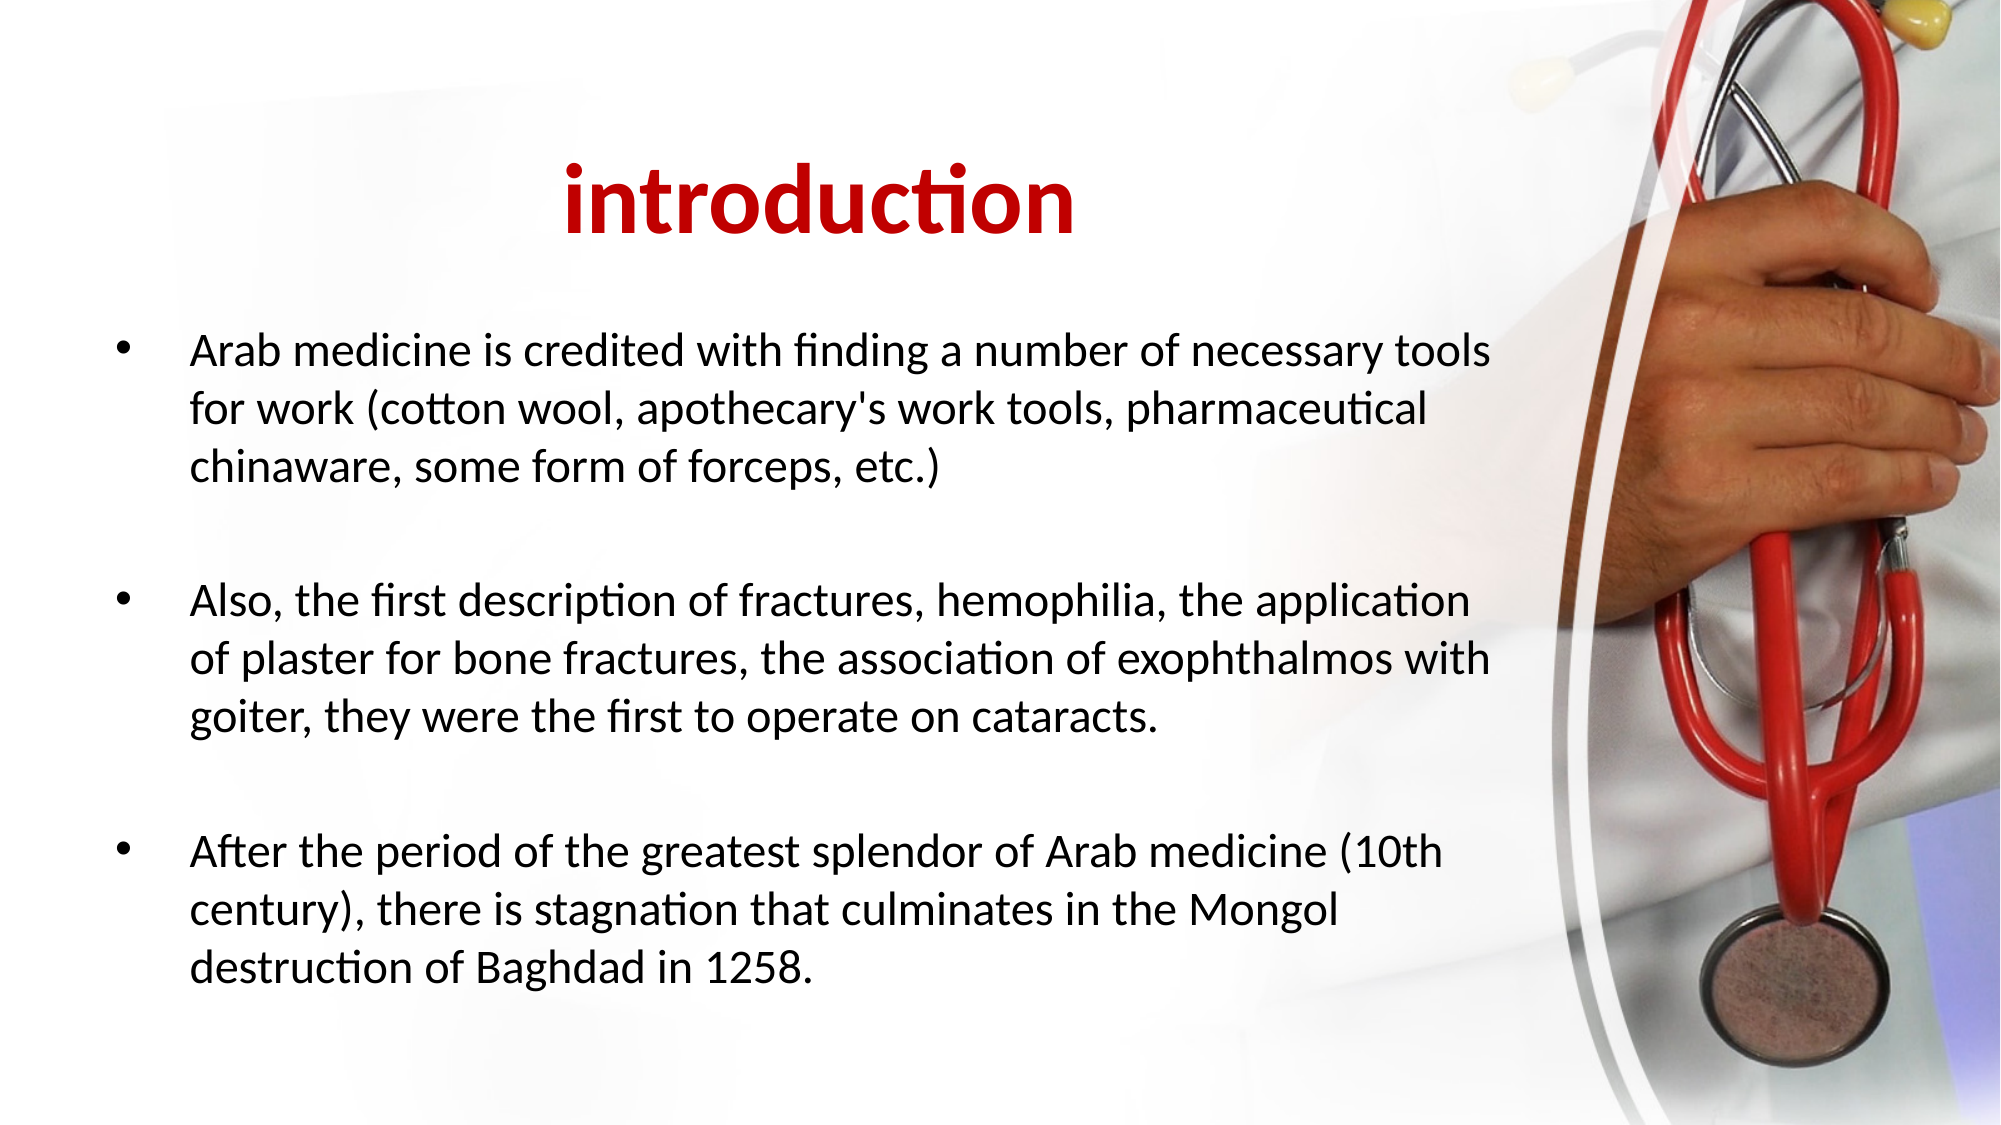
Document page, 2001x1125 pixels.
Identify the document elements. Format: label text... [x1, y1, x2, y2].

list Arab medicine is credited with finding a number of necessary tools for work (cotton wool, apothecary's work tools, pharmaceutical chinaware, some form of forceps, etc.) Also, the first description of fractures, hemophilia, the application of plaster for bone fractures, the association of exophthalmos with goiter, they were the first to operate on cataracts. After the period of the greatest splendor of Arab medicine (10th century), there is stagnation that culminates in the Mongol destruction of Baghdad in 1258. [100, 310, 1537, 1080]
title introduction [99, 110, 1540, 278]
picture [0, 0, 2001, 1125]
